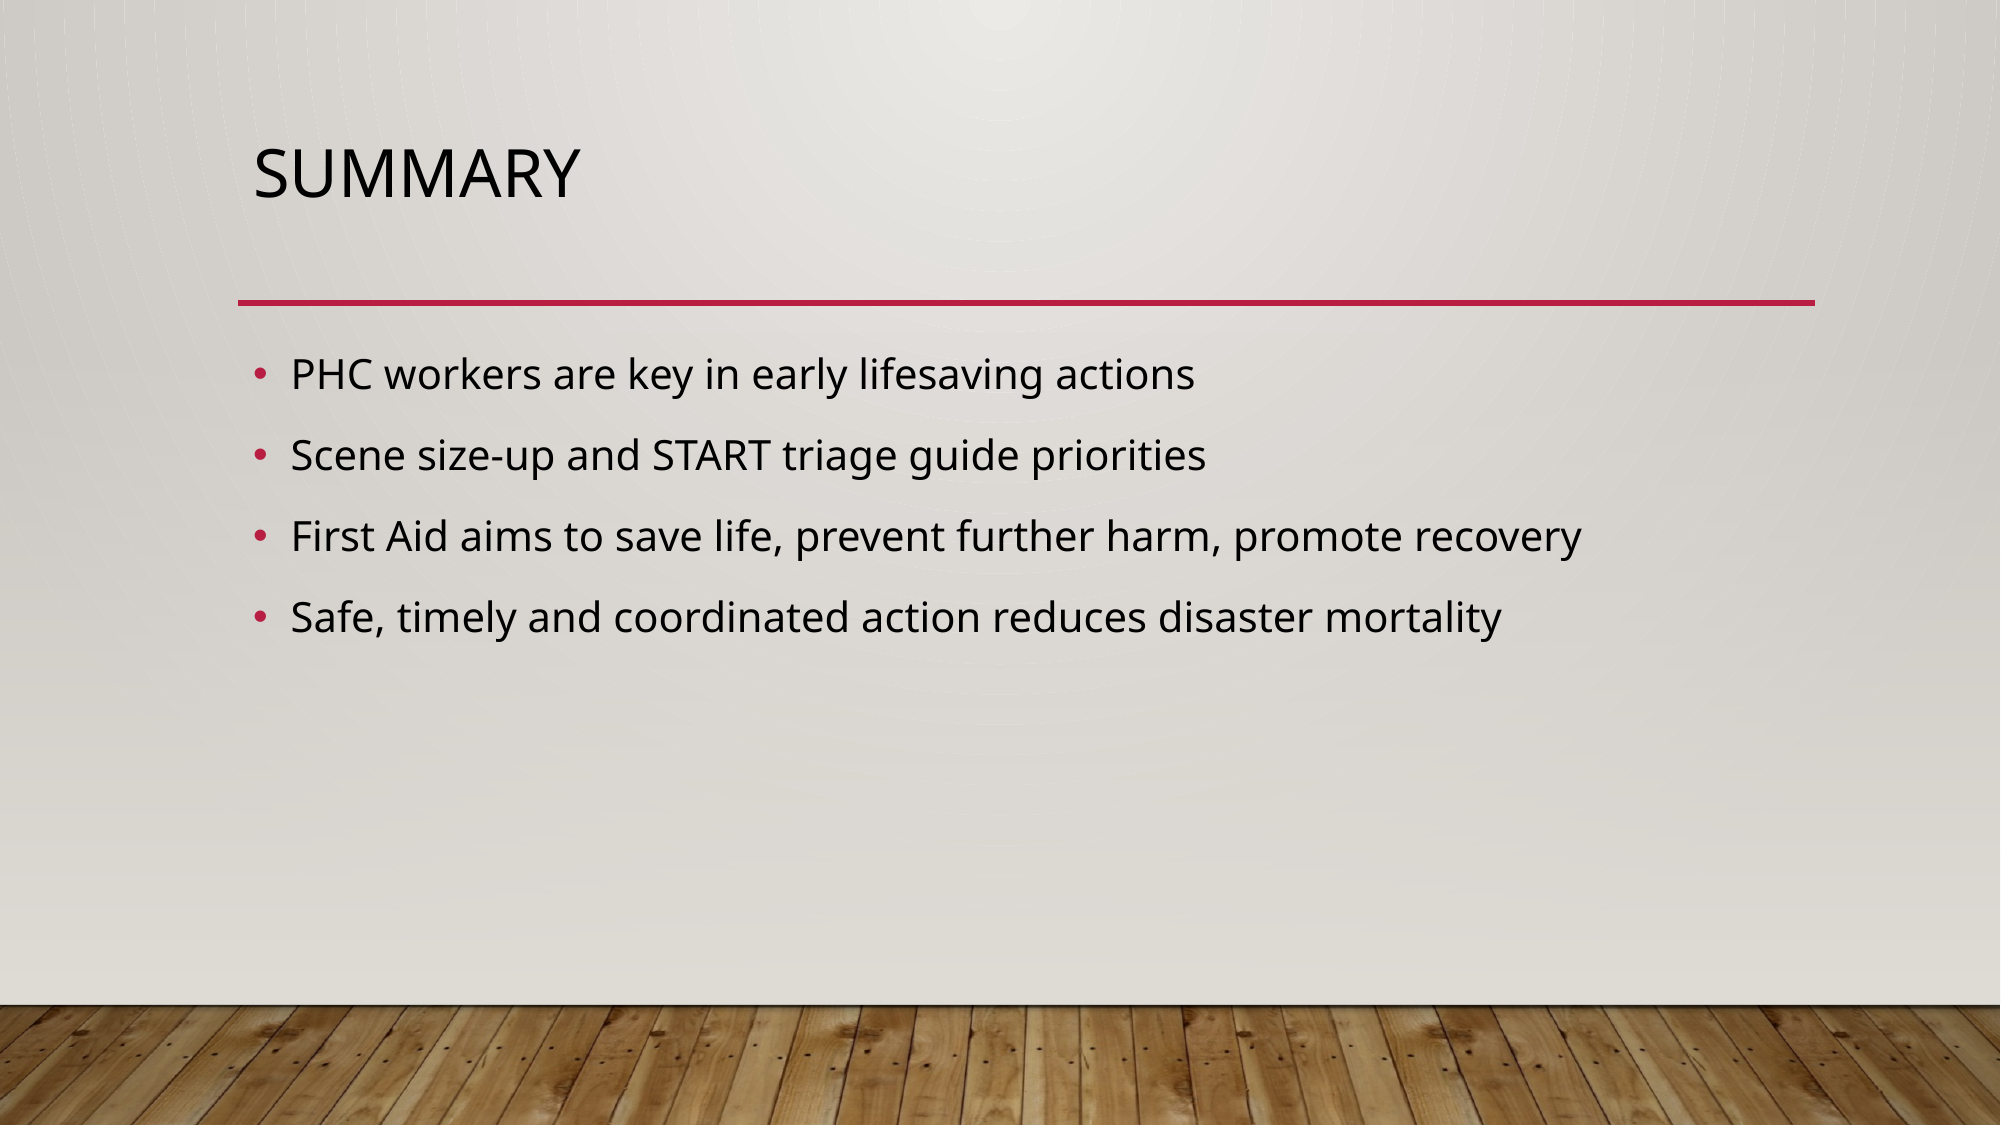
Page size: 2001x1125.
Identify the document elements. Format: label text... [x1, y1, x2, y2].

list PHC workers are key in early lifesaving actions Scene size-up and START triage guide priorities First Aid aims to save life, prevent further harm, promote recovery Safe, timely and coordinated action reduces disaster mortality [238, 330, 1814, 897]
title Summary [238, 131, 1814, 305]
picture [0, 1005, 2000, 1125]
